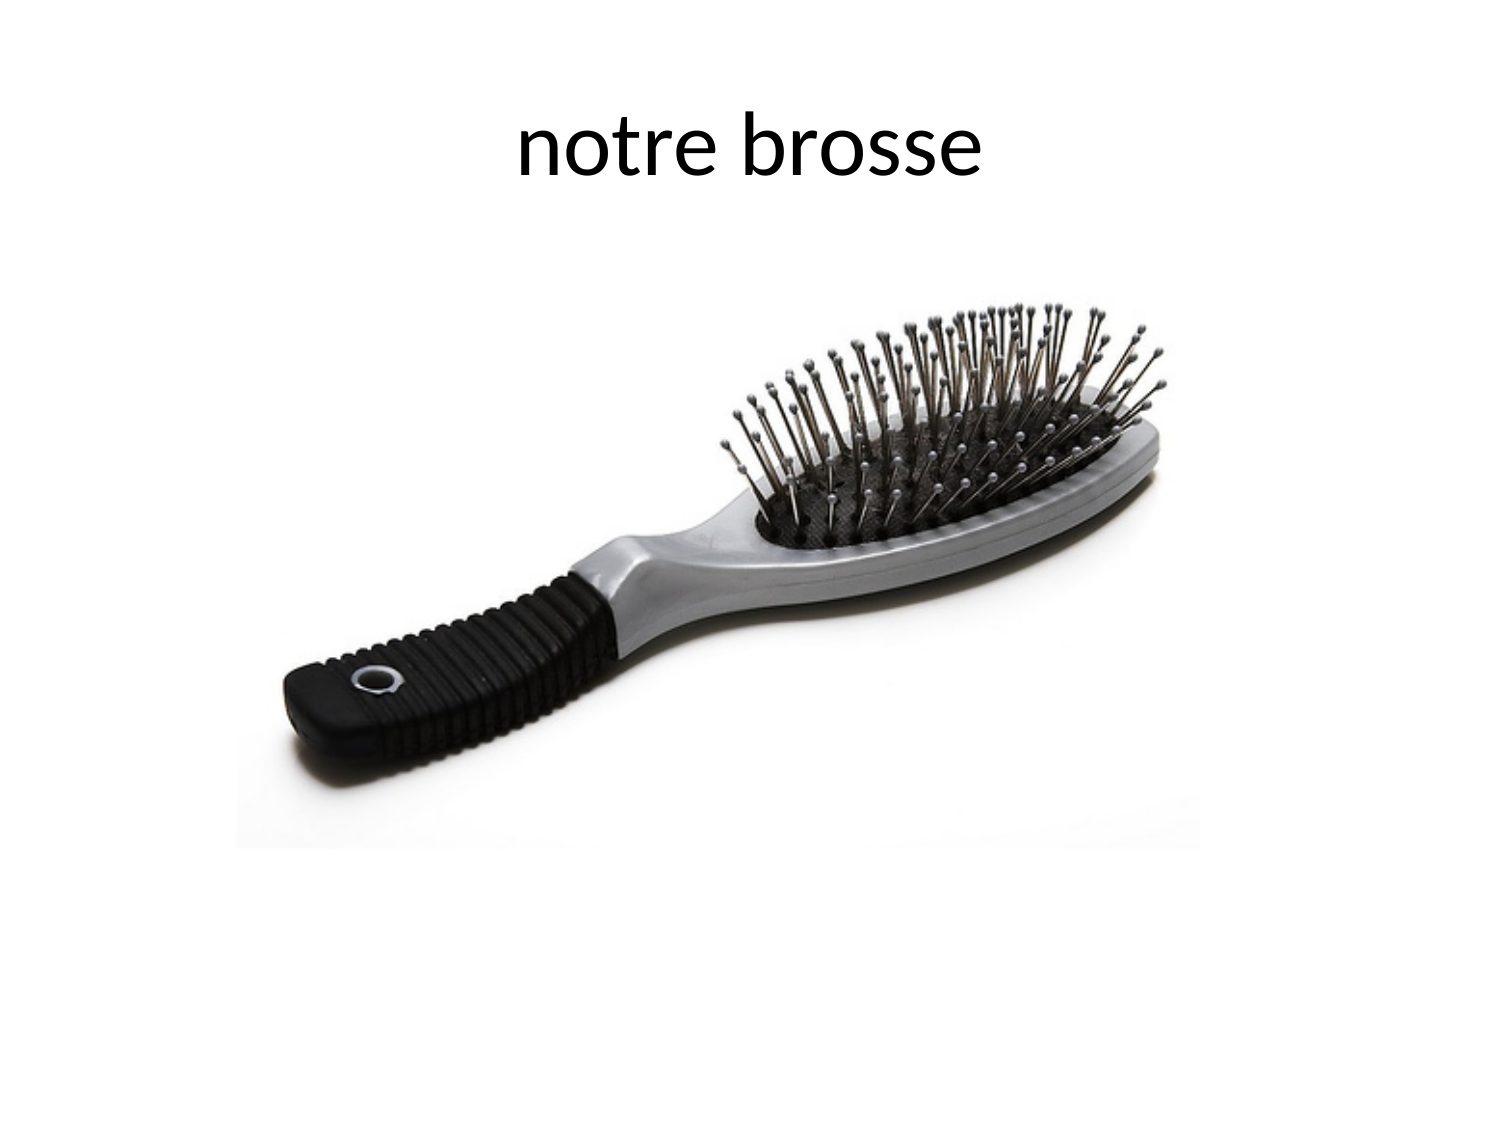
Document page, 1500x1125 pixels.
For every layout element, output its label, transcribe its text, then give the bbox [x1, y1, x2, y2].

picture [237, 249, 1200, 849]
title notre brosse [75, 45, 1425, 233]
